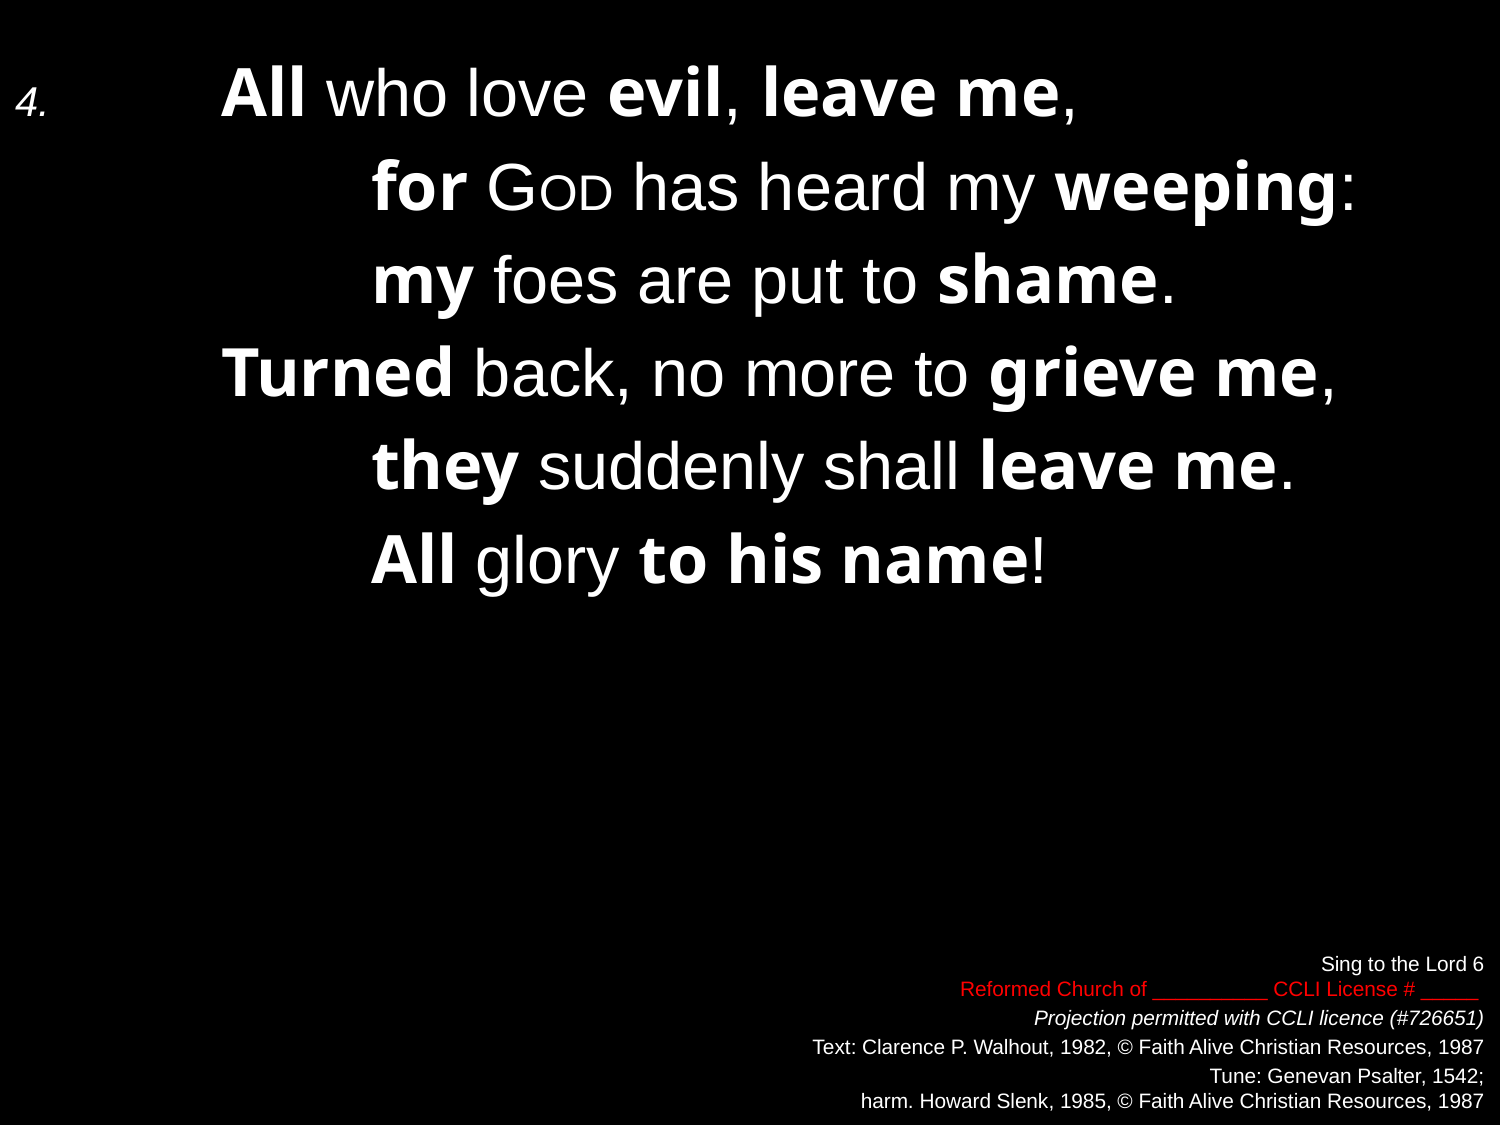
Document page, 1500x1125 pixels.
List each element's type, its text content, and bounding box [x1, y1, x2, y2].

list 4. All who love evil, leave me, for GOD has heard my weeping: my foes are put to shame. Turned back, no more to grieve me, they suddenly shall leave me. All glory to his name! [0, 42, 1500, 1047]
text_box Sing to the Lord 6 Reformed Church of __________ CCLI License # _____ Projection permitted with CCLI licence (#726651) Text: Clarence P. Walhout, 1982, © Faith Alive Christian Resources, 1987 Tune: Genevan Psalter, 1542; harm. Howard Slenk, 1985, © Faith Alive Christian Resources, 1987 [0, 943, 1499, 1121]
